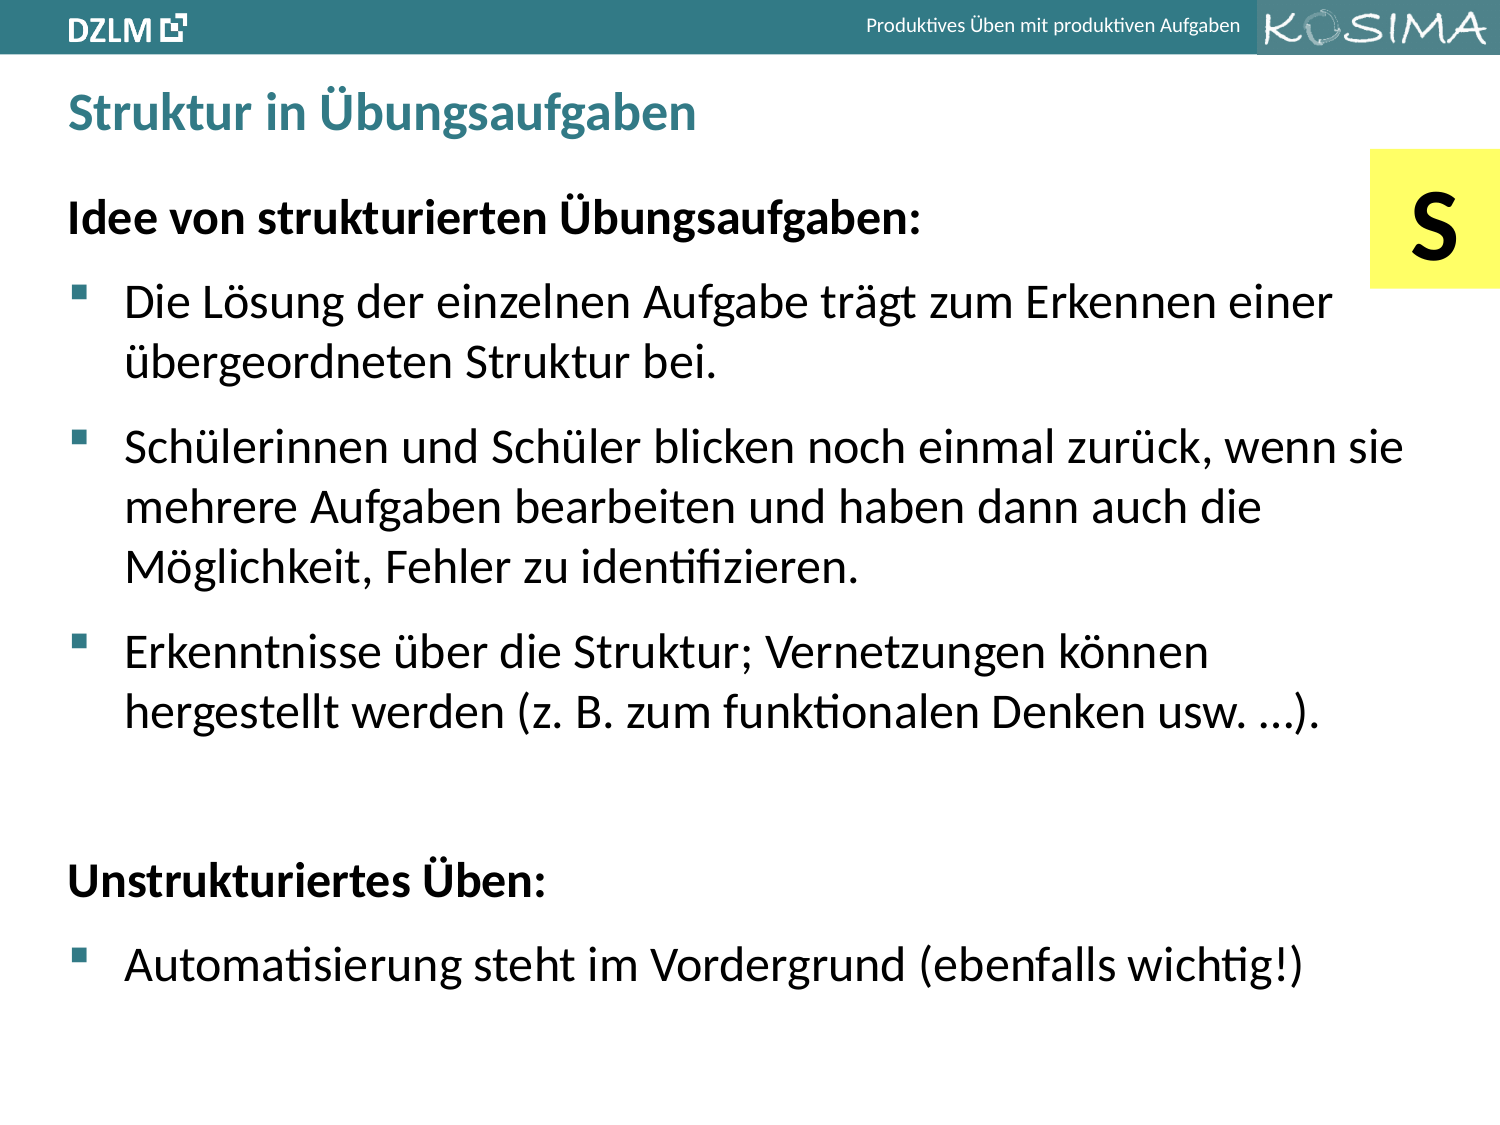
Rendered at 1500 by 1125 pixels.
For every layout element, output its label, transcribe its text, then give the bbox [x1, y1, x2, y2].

list Idee von strukturierten Übungsaufgaben: Die Lösung der einzelnen Aufgabe trägt zum Erkennen einer übergeordneten Struktur bei. Schülerinnen und Schüler blicken noch einmal zurück, wenn sie mehrere Aufgaben bearbeiten und haben dann auch die Möglichkeit, Fehler zu identifizieren. Erkenntnisse über die Struktur; Vernetzungen können hergestellt werden (z. B. zum funktionalen Denken usw. …). Unstrukturiertes Üben: Automatisierung steht im Vordergrund (ebenfalls wichtig!) [52, 184, 1436, 1071]
text_box S [1370, 148, 1500, 289]
list [608, 18, 1235, 39]
title Struktur in Übungsaufgaben [53, 68, 1436, 149]
